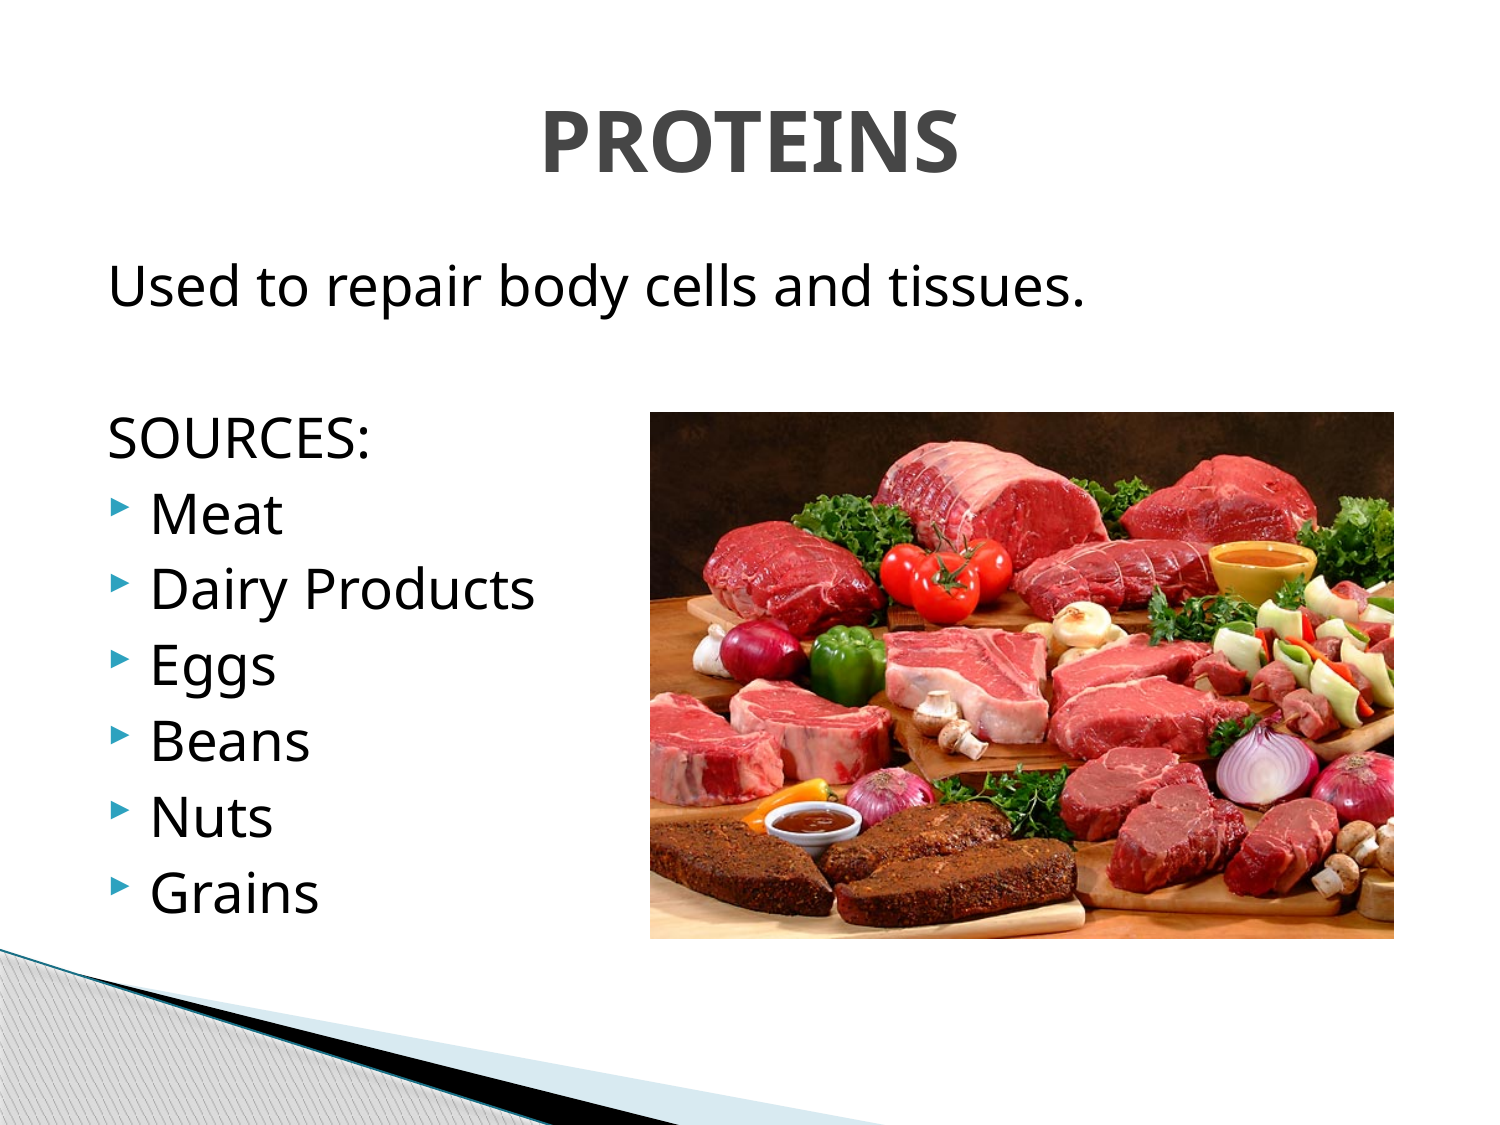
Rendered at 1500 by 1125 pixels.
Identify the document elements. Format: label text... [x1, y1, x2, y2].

title PROTEINS [75, 45, 1425, 233]
list Used to repair body cells and tissues. SOURCES: Meat Dairy Products Eggs Beans Nuts Grains [75, 243, 1425, 986]
picture [649, 412, 1394, 940]
